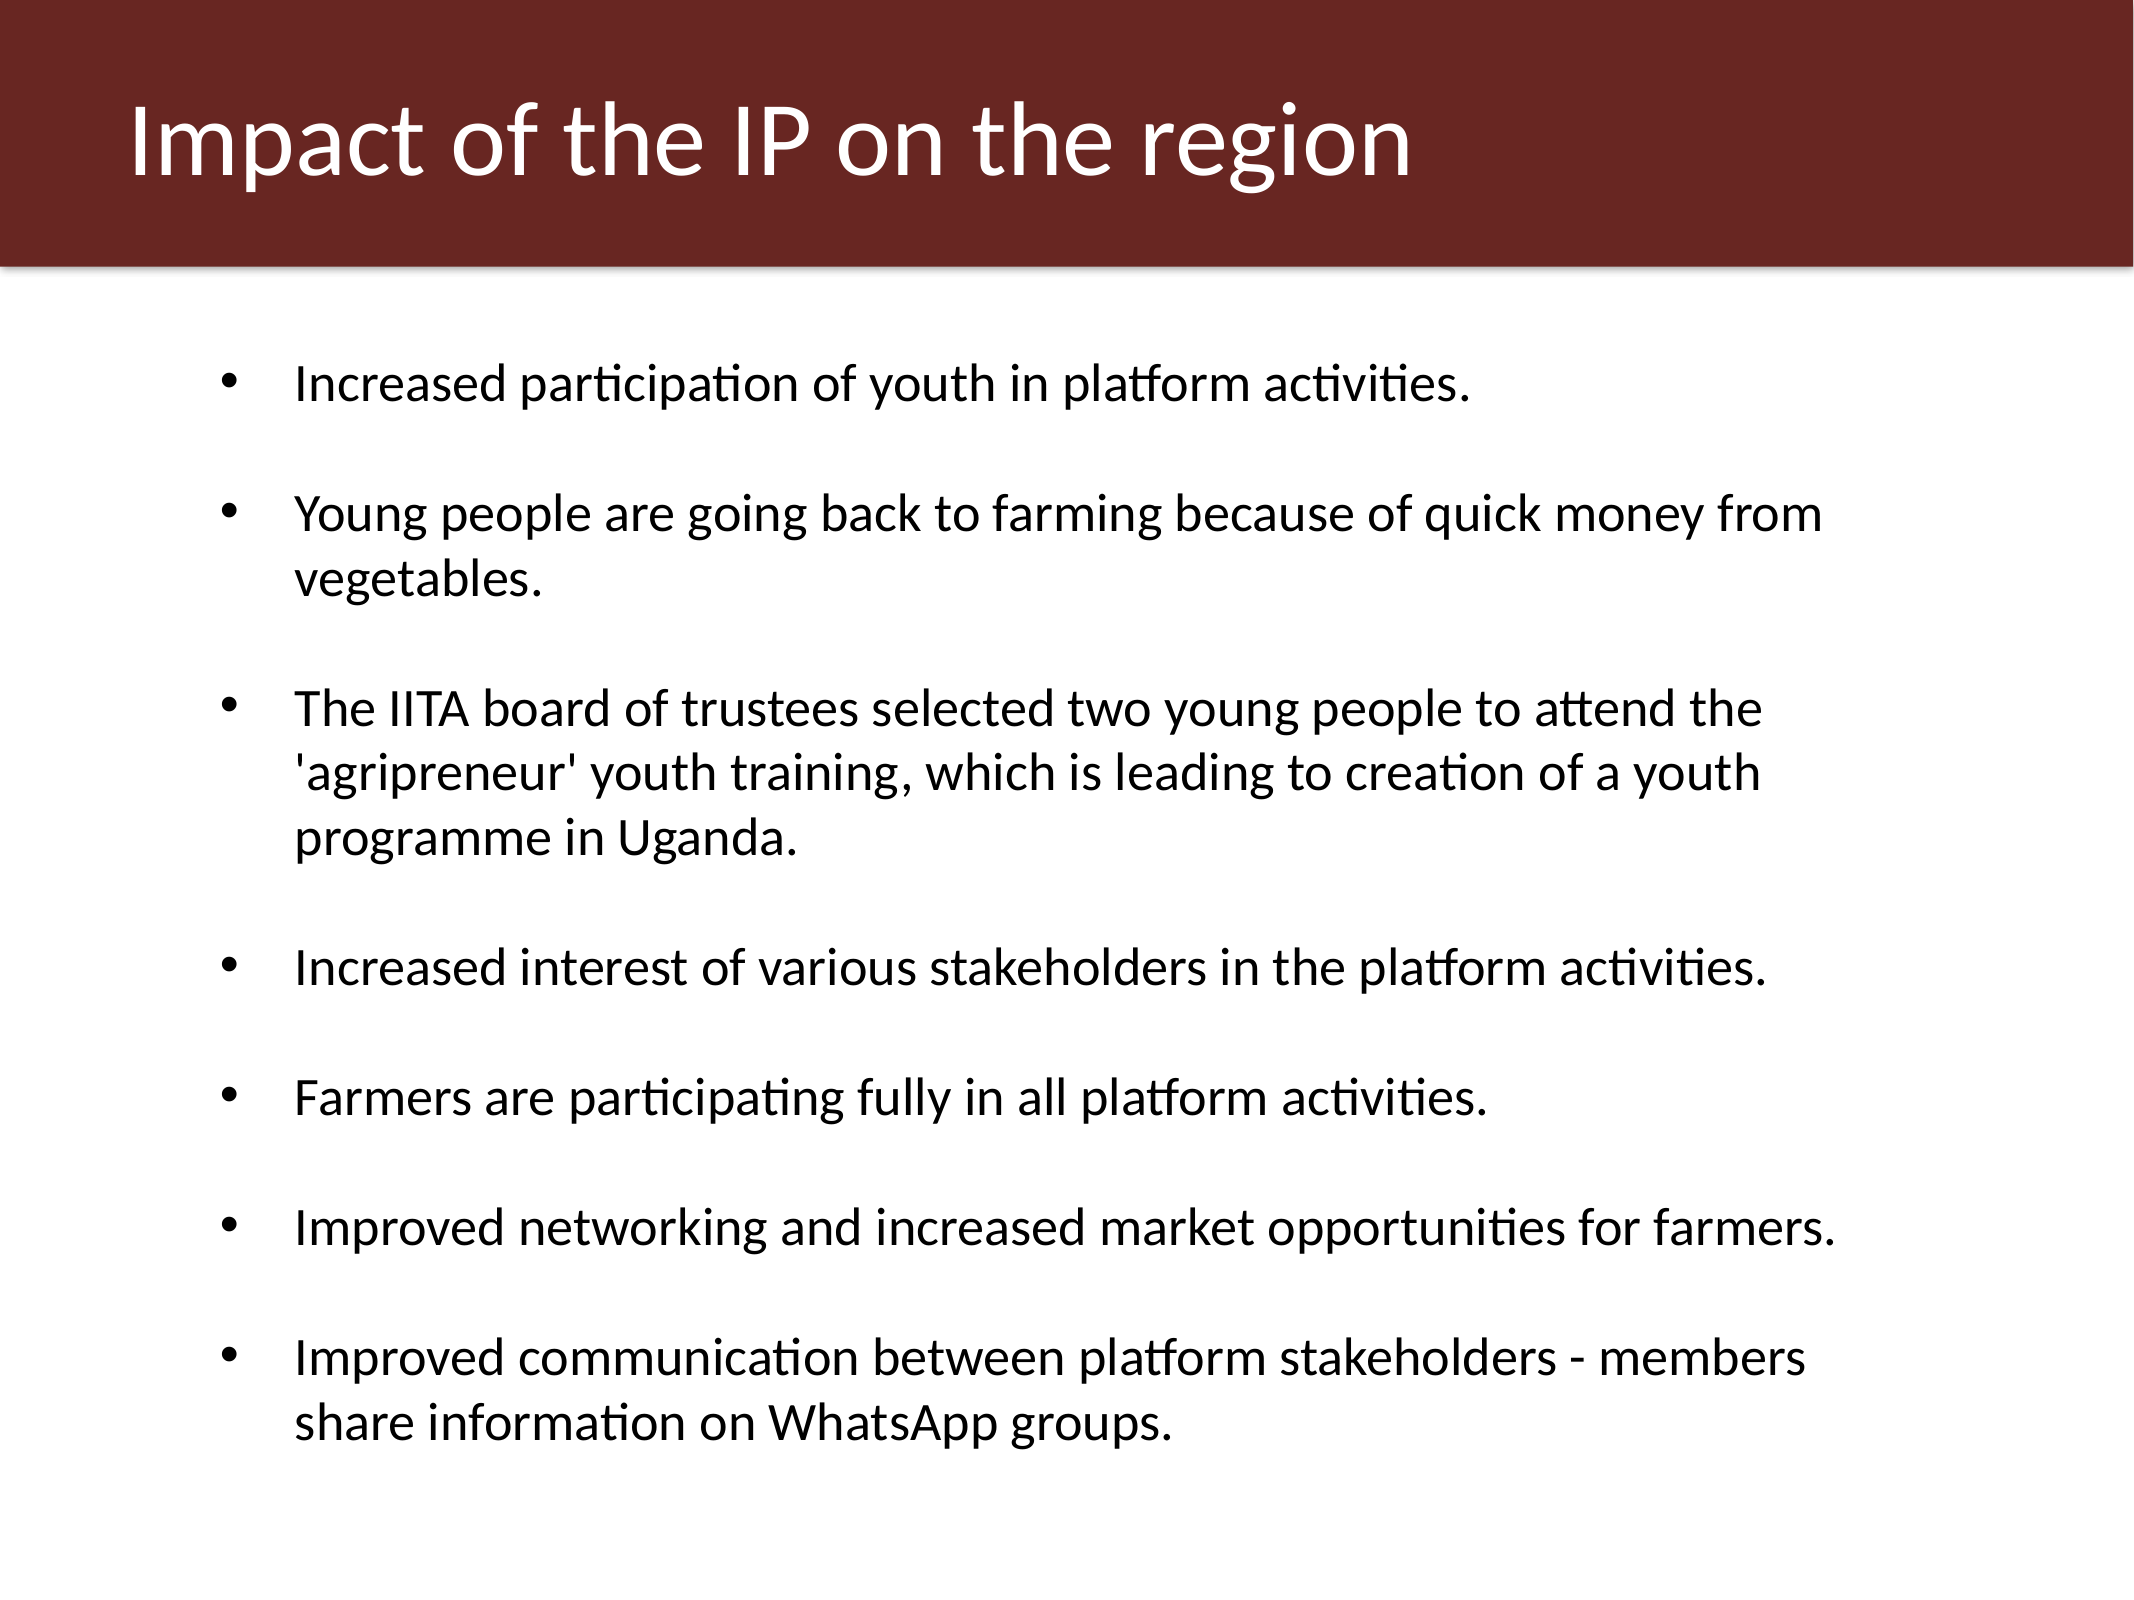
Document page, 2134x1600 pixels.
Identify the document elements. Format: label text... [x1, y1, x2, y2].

title Impact of the IP on the region [106, 0, 2027, 267]
text_box Increased participation of youth in platform activities. Young people are going back to farming because of quick money from vegetables. The IITA board of trustees selected two young people to attend the 'agripreneur' youth training, which is leading to creation of a youth programme in Uganda. Increased interest of various stakeholders in the platform activities. Farmers are participating fully in all platform activities. Improved networking and increased market opportunities for farmers. Improved communication between platform stakeholders - members share information on WhatsApp groups. [211, 338, 1922, 1460]
